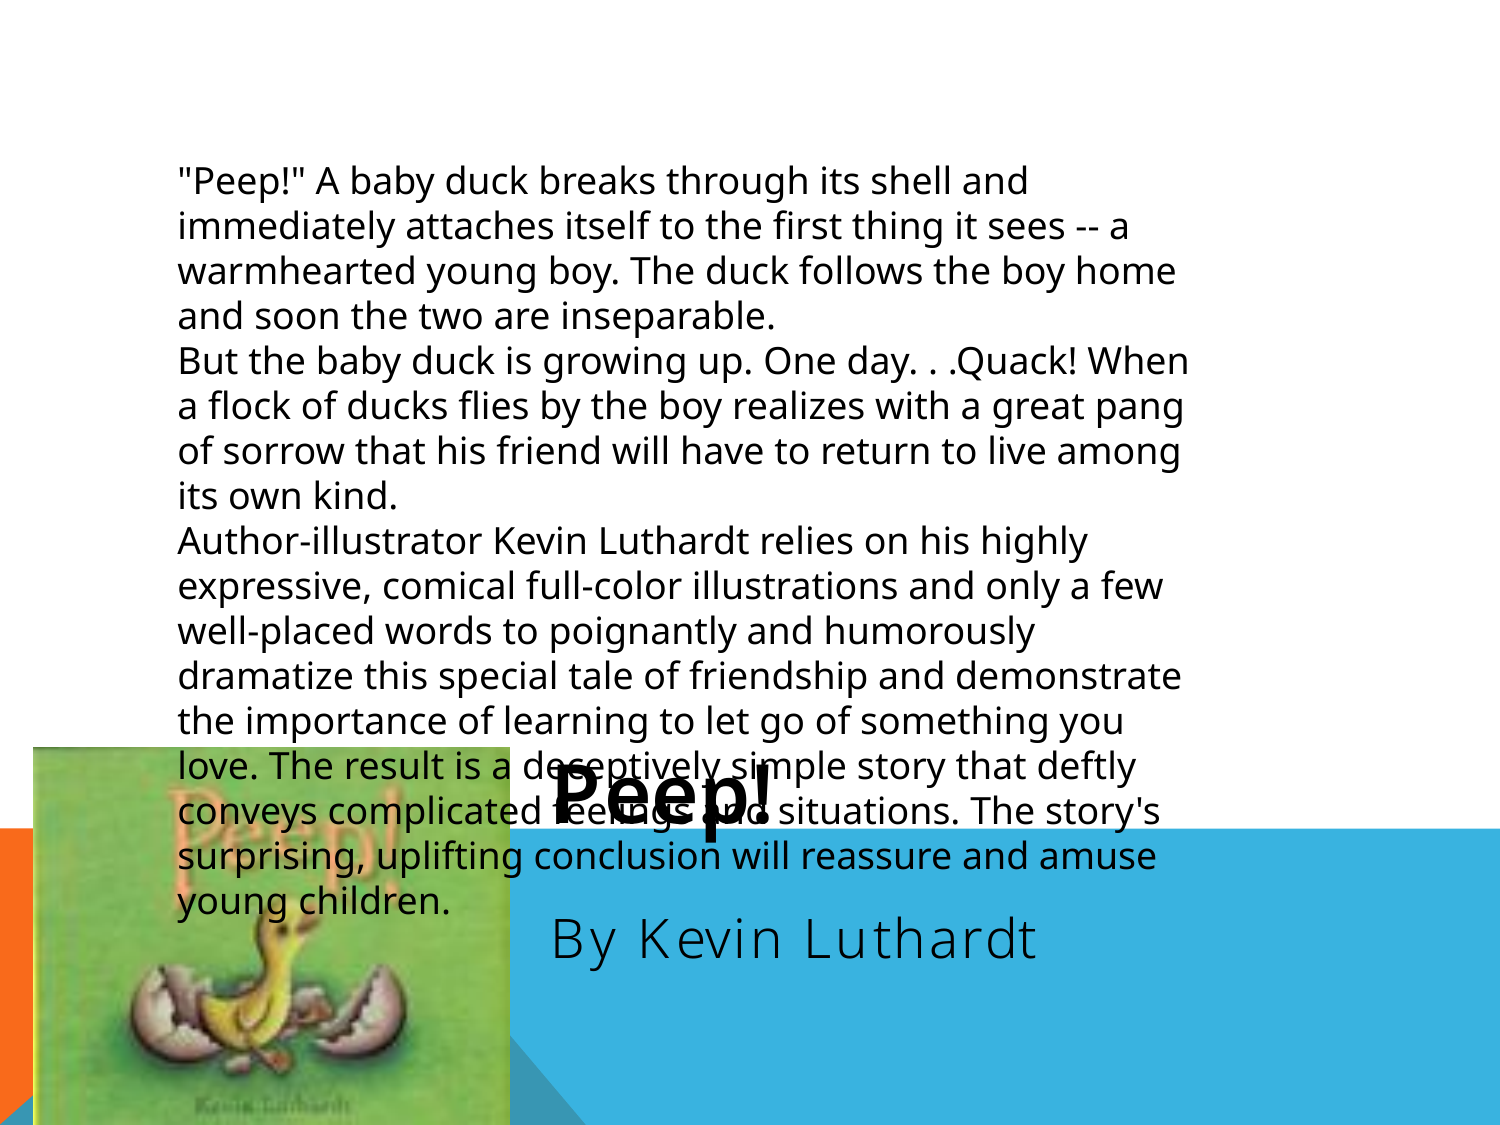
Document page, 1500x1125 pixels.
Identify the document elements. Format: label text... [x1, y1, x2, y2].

text_box "Peep!" A baby duck breaks through its shell and immediately attaches itself to the first thing it sees -- a warmhearted young boy. The duck follows the boy home and soon the two are inseparable. But the baby duck is growing up. One day. . .Quack! When a flock of ducks flies by the boy realizes with a great pang of sorrow that his friend will have to return to live among its own kind. Author-illustrator Kevin Luthardt relies on his highly expressive, comical full-color illustrations and only a few well-placed words to poignantly and humorously dramatize this special tale of friendship and demonstrate the importance of learning to let go of something you love. The result is a deceptively simple story that deftly conveys complicated feelings and situations. The story's surprising, uplifting conclusion will reassure and amuse young children. [162, 149, 1225, 618]
picture [24, 619, 1500, 1125]
